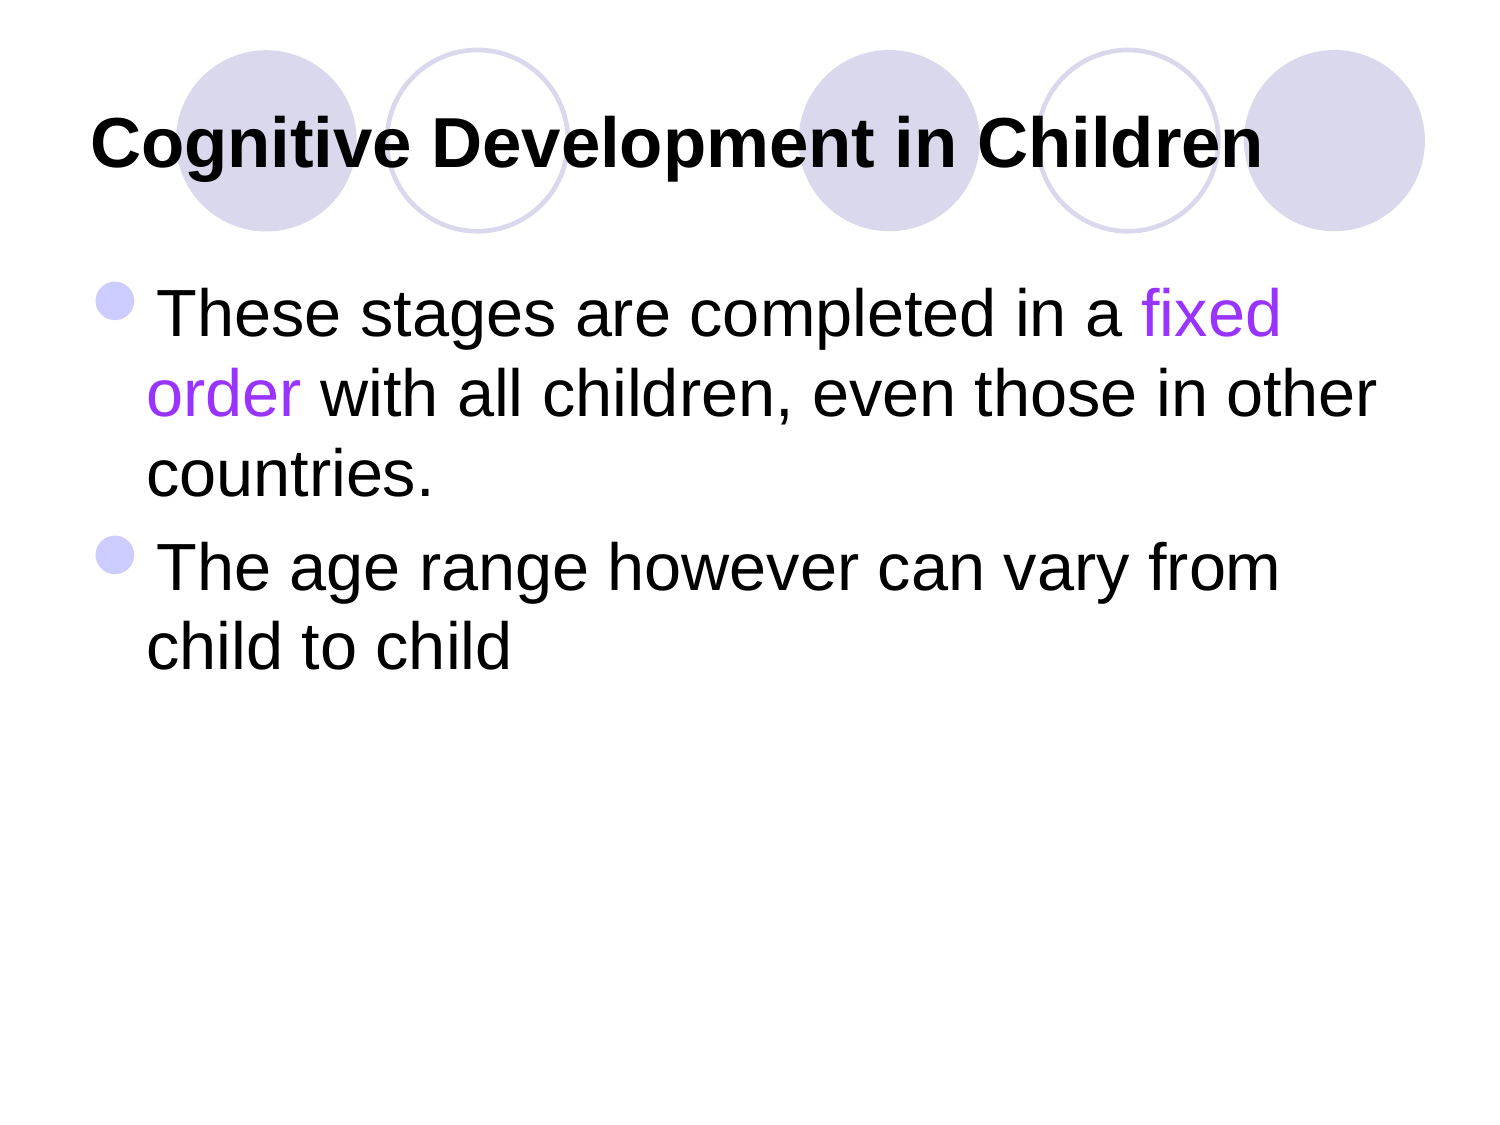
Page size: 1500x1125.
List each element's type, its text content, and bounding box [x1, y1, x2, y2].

title Cognitive Development in Children [74, 44, 1426, 233]
list These stages are completed in a fixed order with all children, even those in other countries. The age range however can vary from child to child [74, 262, 1426, 1006]
